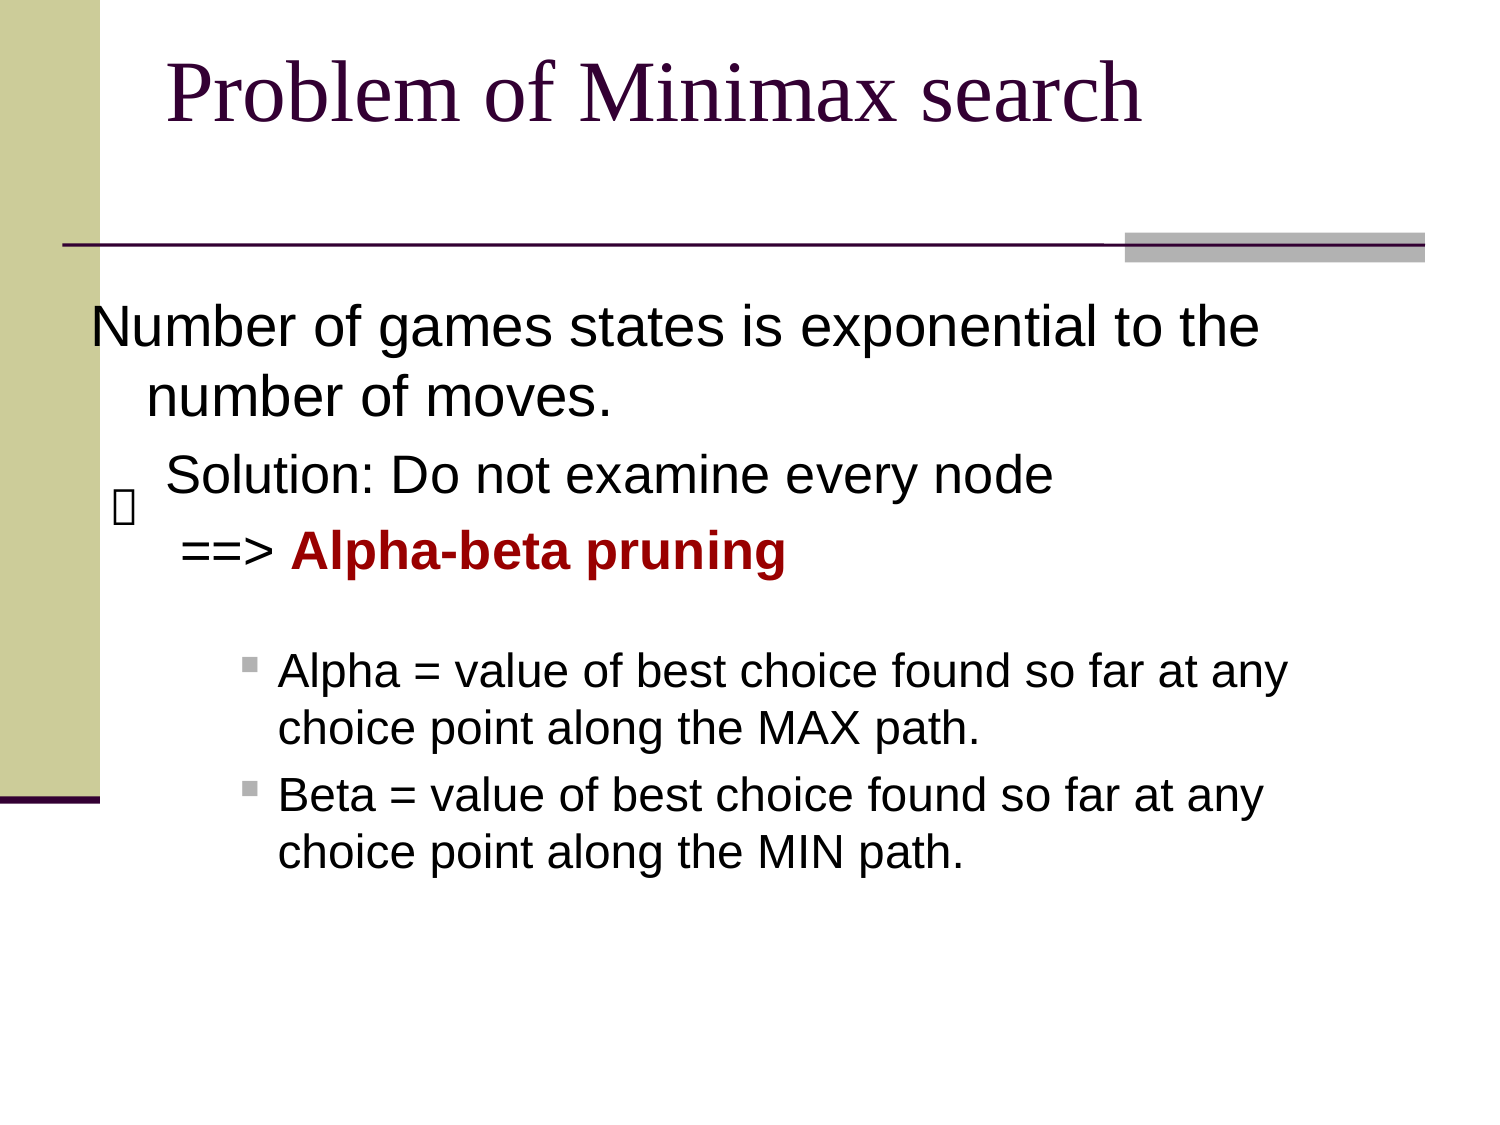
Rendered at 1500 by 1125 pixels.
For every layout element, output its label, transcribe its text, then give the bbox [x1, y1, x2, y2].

title Problem of Minimax search [149, 45, 1426, 234]
list Number of games states is exponential to the number of moves. Solution: Do not examine every node ==> Alpha-beta pruning Alpha = value of best choice found so far at any choice point along the MAX path. Beta = value of best choice found so far at any choice point along the MIN path. [74, 280, 1426, 1114]
text_box  [94, 467, 155, 543]
